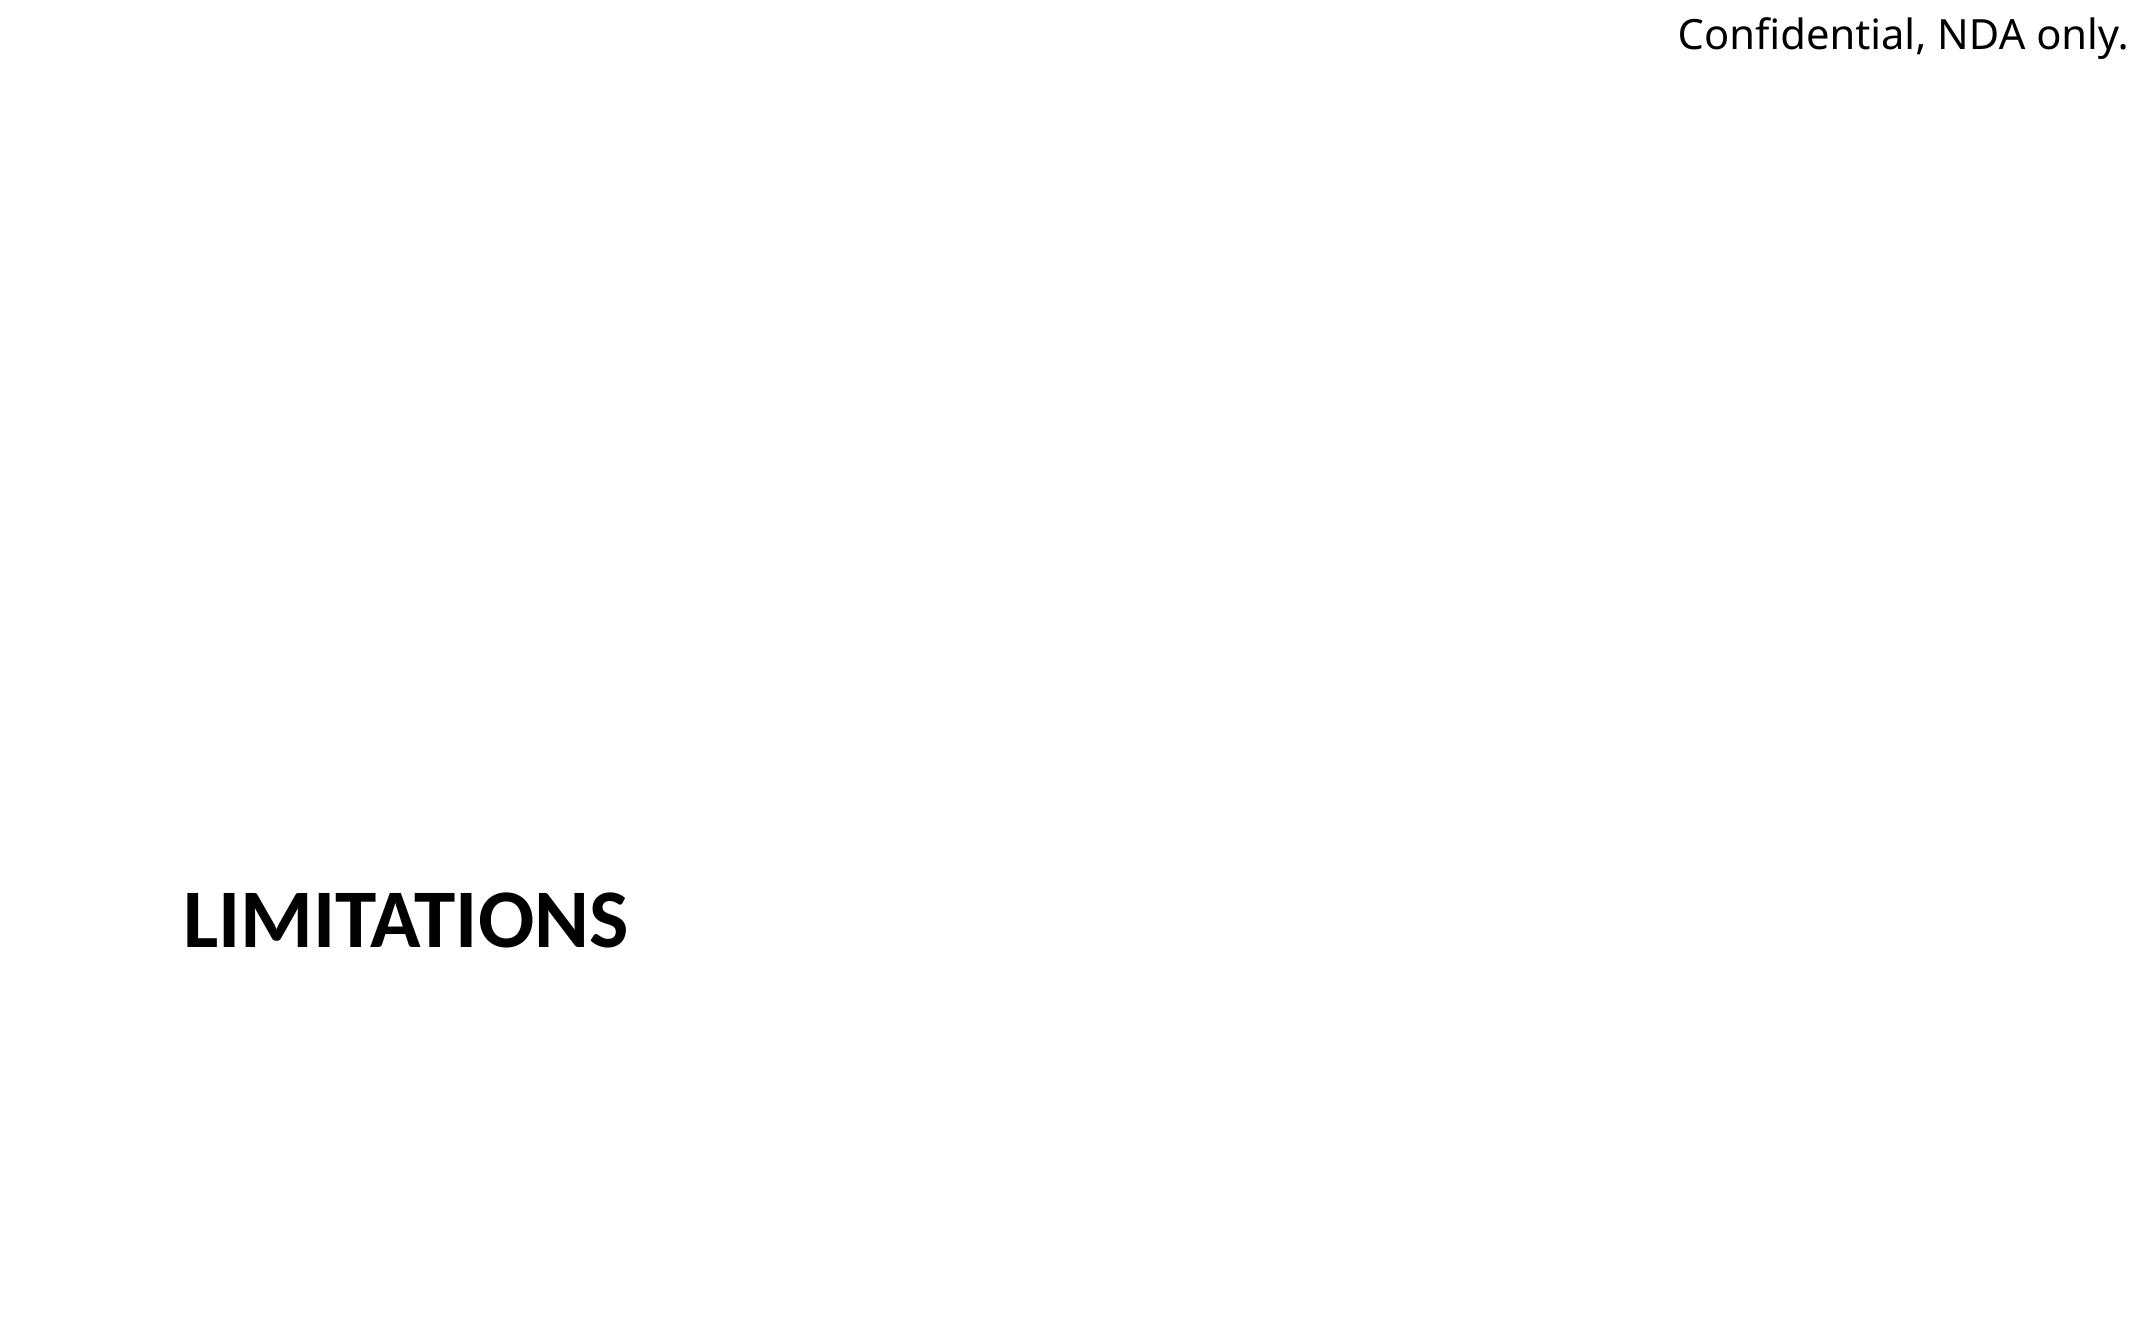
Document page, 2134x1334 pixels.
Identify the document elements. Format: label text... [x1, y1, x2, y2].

title Limitations [168, 856, 1982, 1122]
